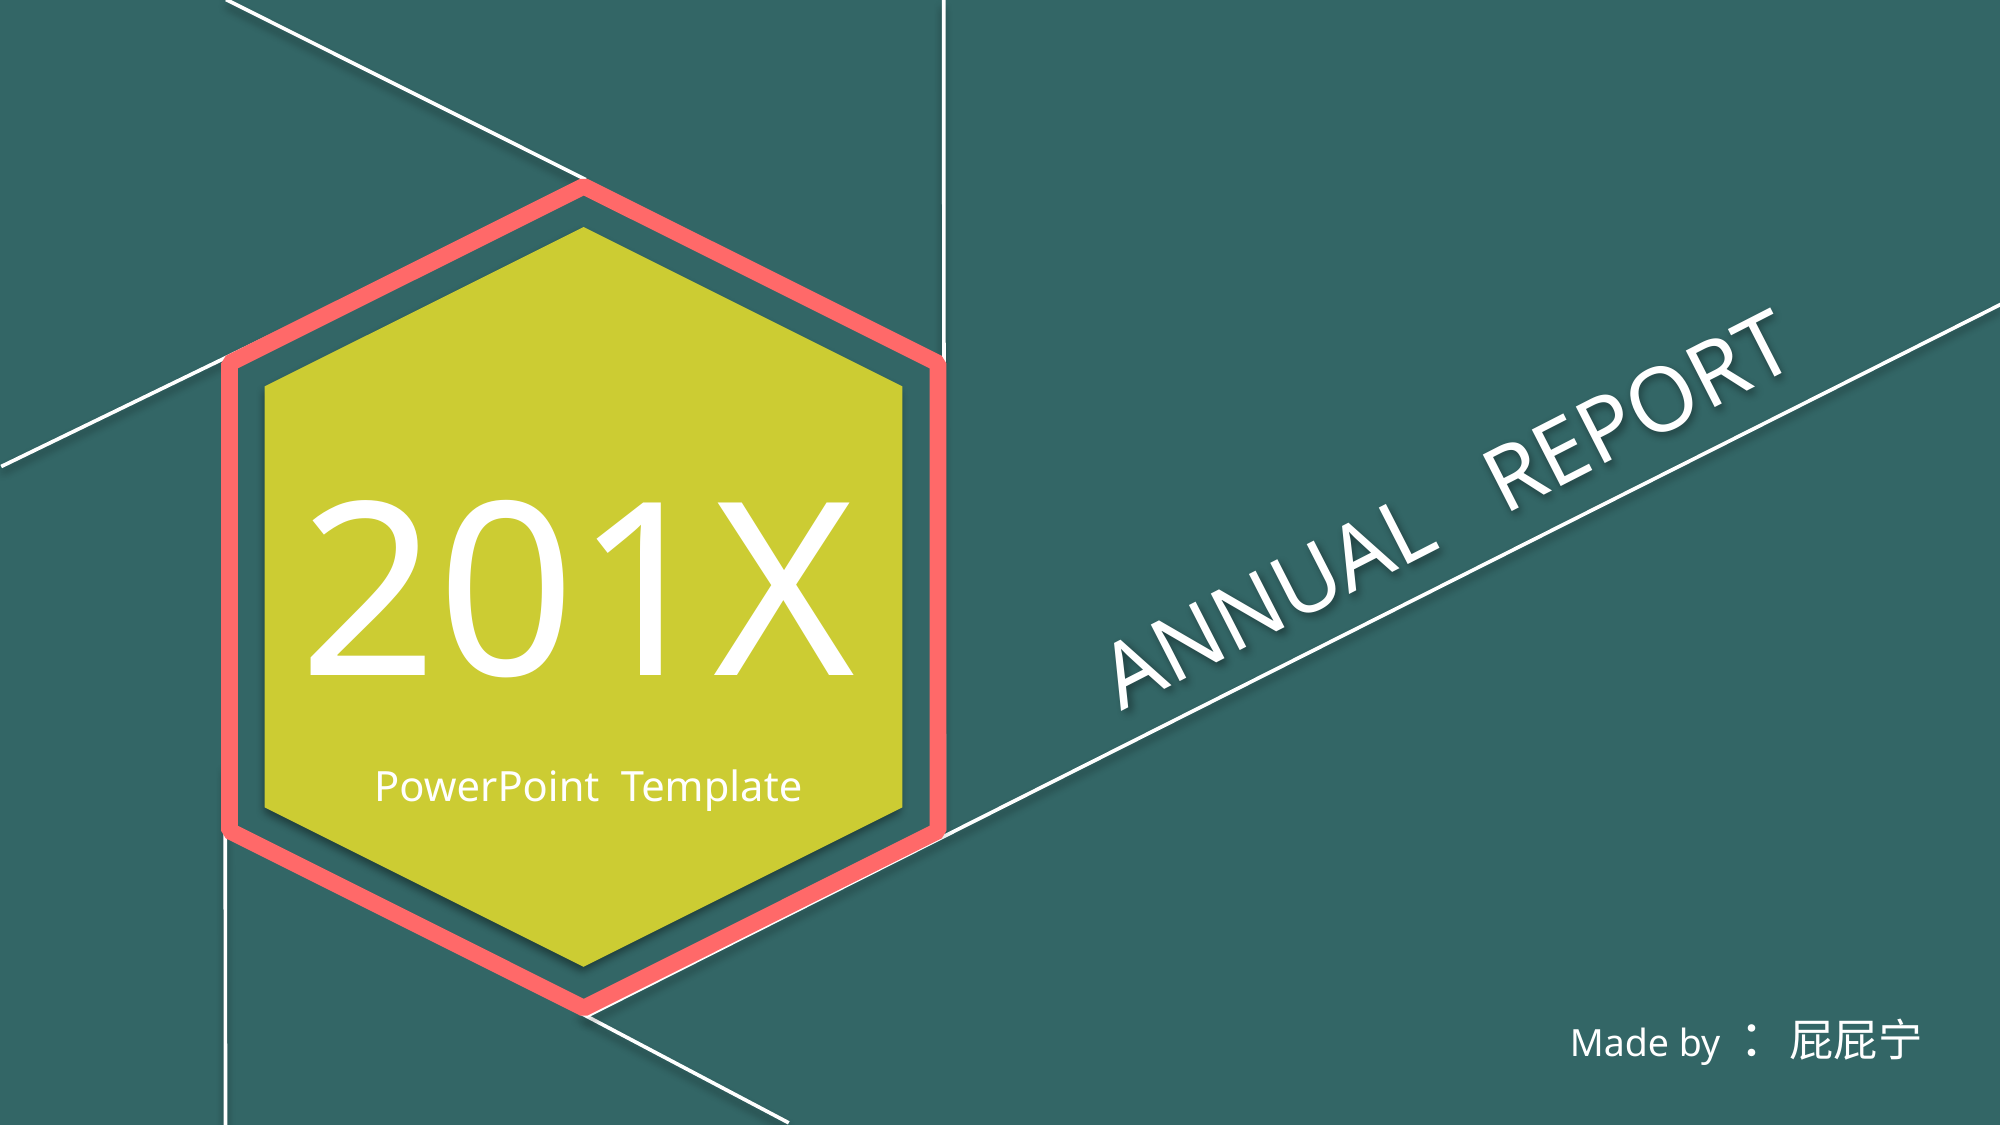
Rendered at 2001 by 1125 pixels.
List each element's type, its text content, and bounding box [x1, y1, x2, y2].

text_box [229, 186, 939, 1009]
text_box ANNUAL REPORT [1064, 270, 1826, 741]
text_box Made by ：屁屁宁 [1555, 999, 2000, 1075]
